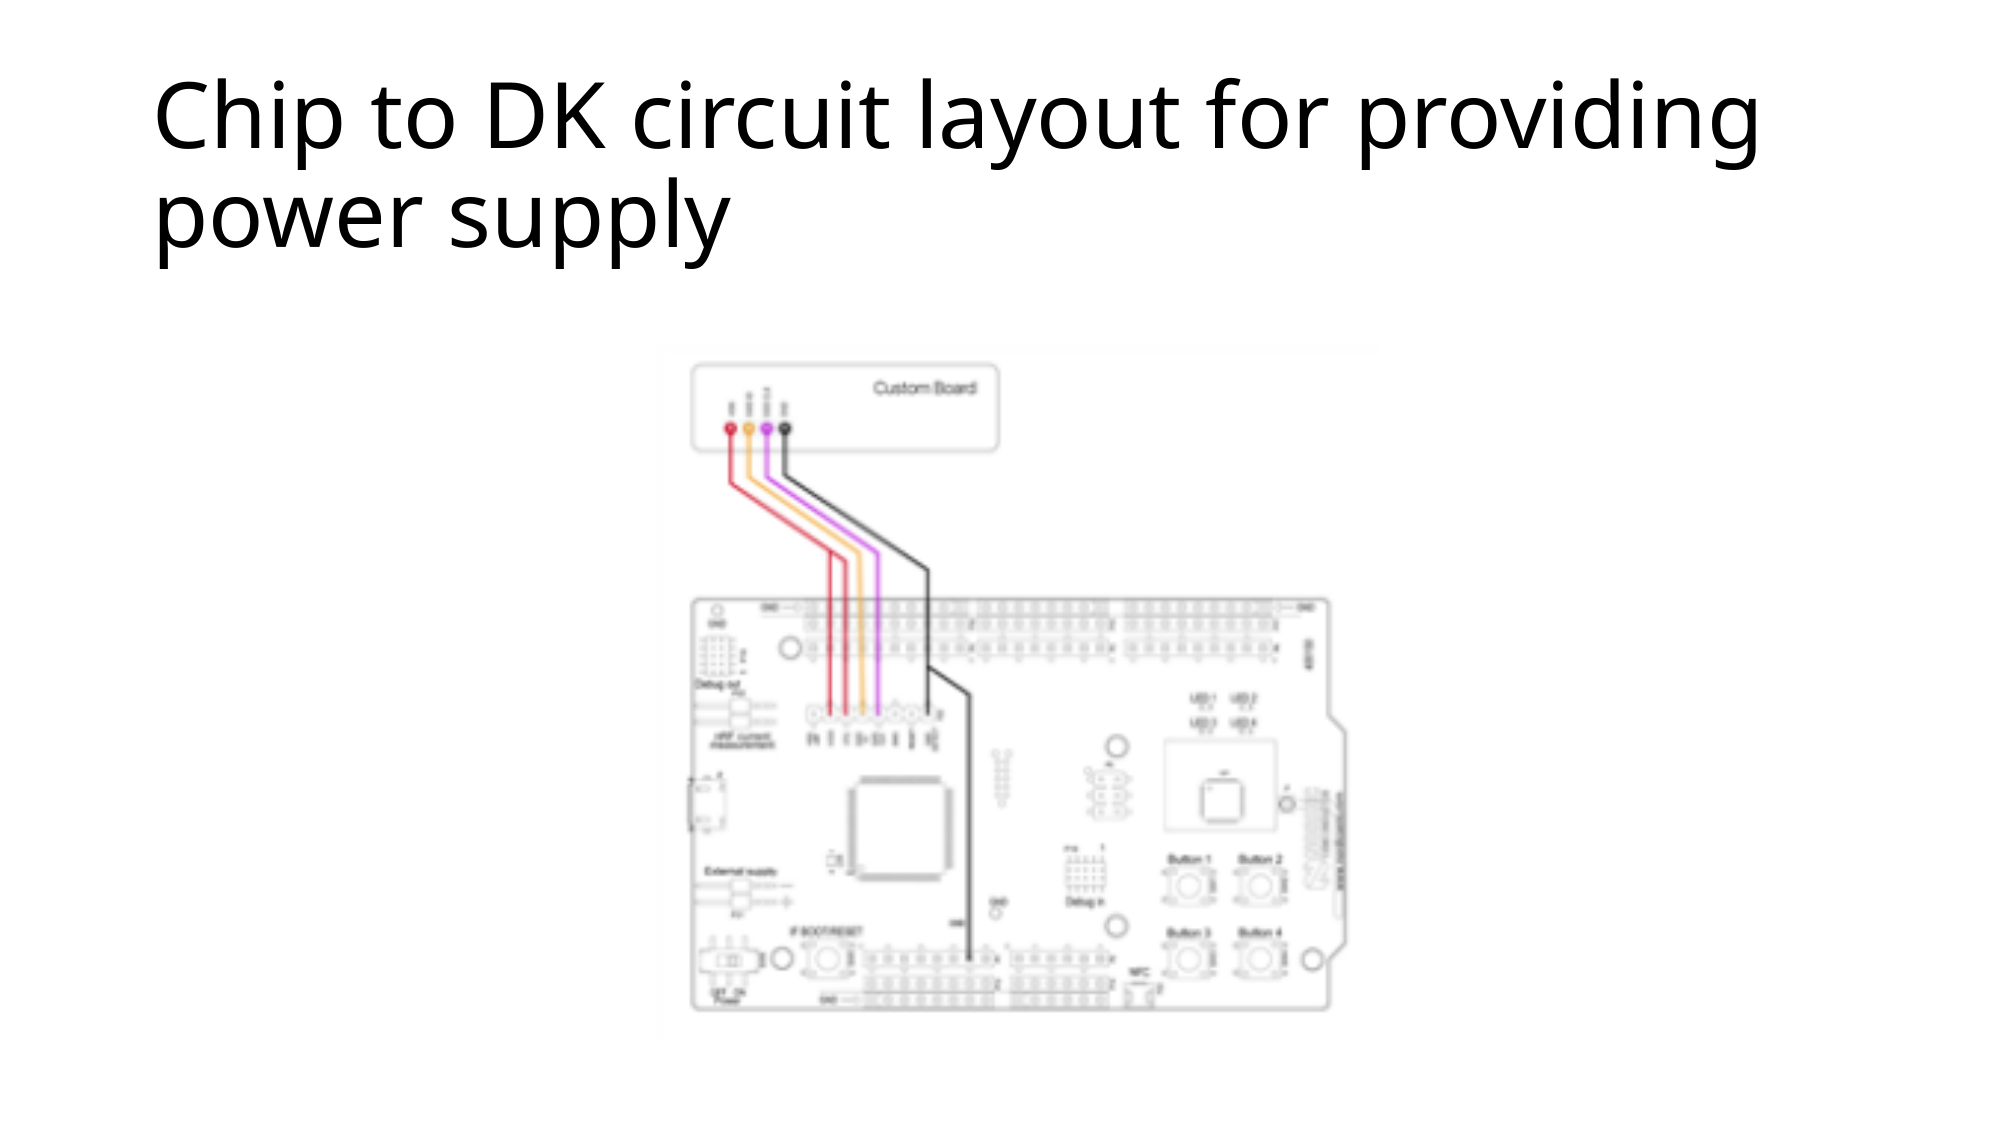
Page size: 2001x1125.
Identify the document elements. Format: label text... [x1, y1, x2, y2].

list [543, 291, 1457, 1066]
title Chip to DK circuit layout for providing power supply [137, 59, 1863, 278]
